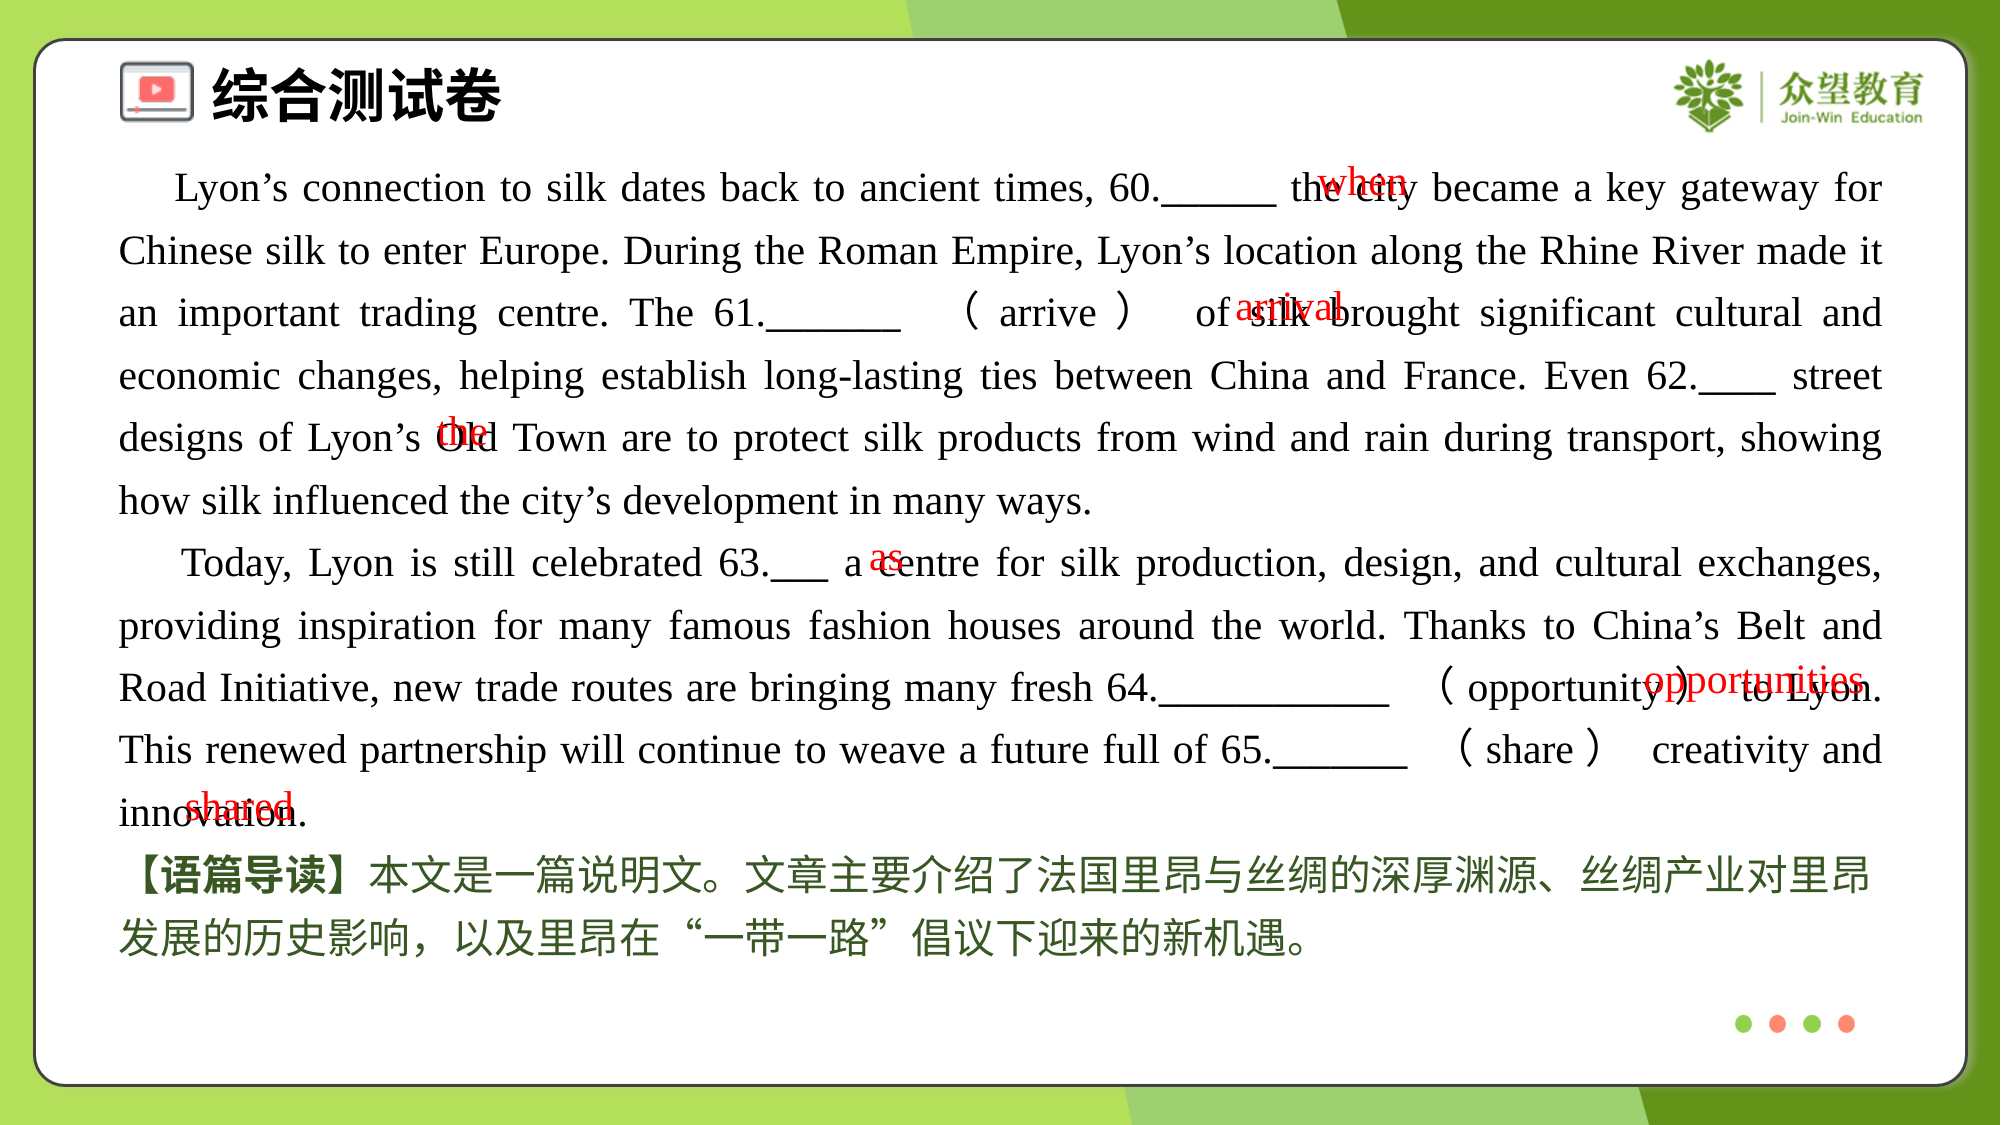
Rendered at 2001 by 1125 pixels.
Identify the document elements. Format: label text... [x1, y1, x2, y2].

text_box when [1312, 141, 1413, 199]
text_box arrival [1231, 266, 1349, 324]
text_box opportunities [1640, 639, 1869, 697]
text_box 【语篇导读】本文是一篇说明文。文章主要介绍了法国里昂与丝绸的深厚渊源、丝绸产业对里昂发展的历史影响，以及里昂在“一带一路”倡议下迎来的新机遇。 [118, 836, 1883, 957]
text_box as [864, 516, 909, 574]
picture [0, 0, 2000, 1125]
text_box the [432, 391, 493, 449]
text_box Lyon’s connection to silk dates back to ancient times, 60.______ the city became a key gateway for Chinese silk to enter Europe. During the Roman Empire, Lyon’s location along the Rhine River made it an important trading centre. The 61._______ （arrive） of silk brought significant cultural and economic changes, helping establish long-lasting ties between China and France. Even 62.____ street designs of Lyon’s Old Town are to protect silk products from wind and rain during transport, showing how silk influenced the city’s development in many ways. Today, Lyon is still celebrated 63.___ a centre for silk production, design, and cultural exchanges, providing inspiration for many famous fashion houses around the world. Thanks to China’s Belt and Road Initiative, new trade routes are bringing many fresh 64.____________ （opportunity） to Lyon. This renewed partnership will continue to weave a future full of 65._______ （share） creativity and innovation. [118, 147, 1883, 830]
text_box shared [180, 766, 299, 824]
